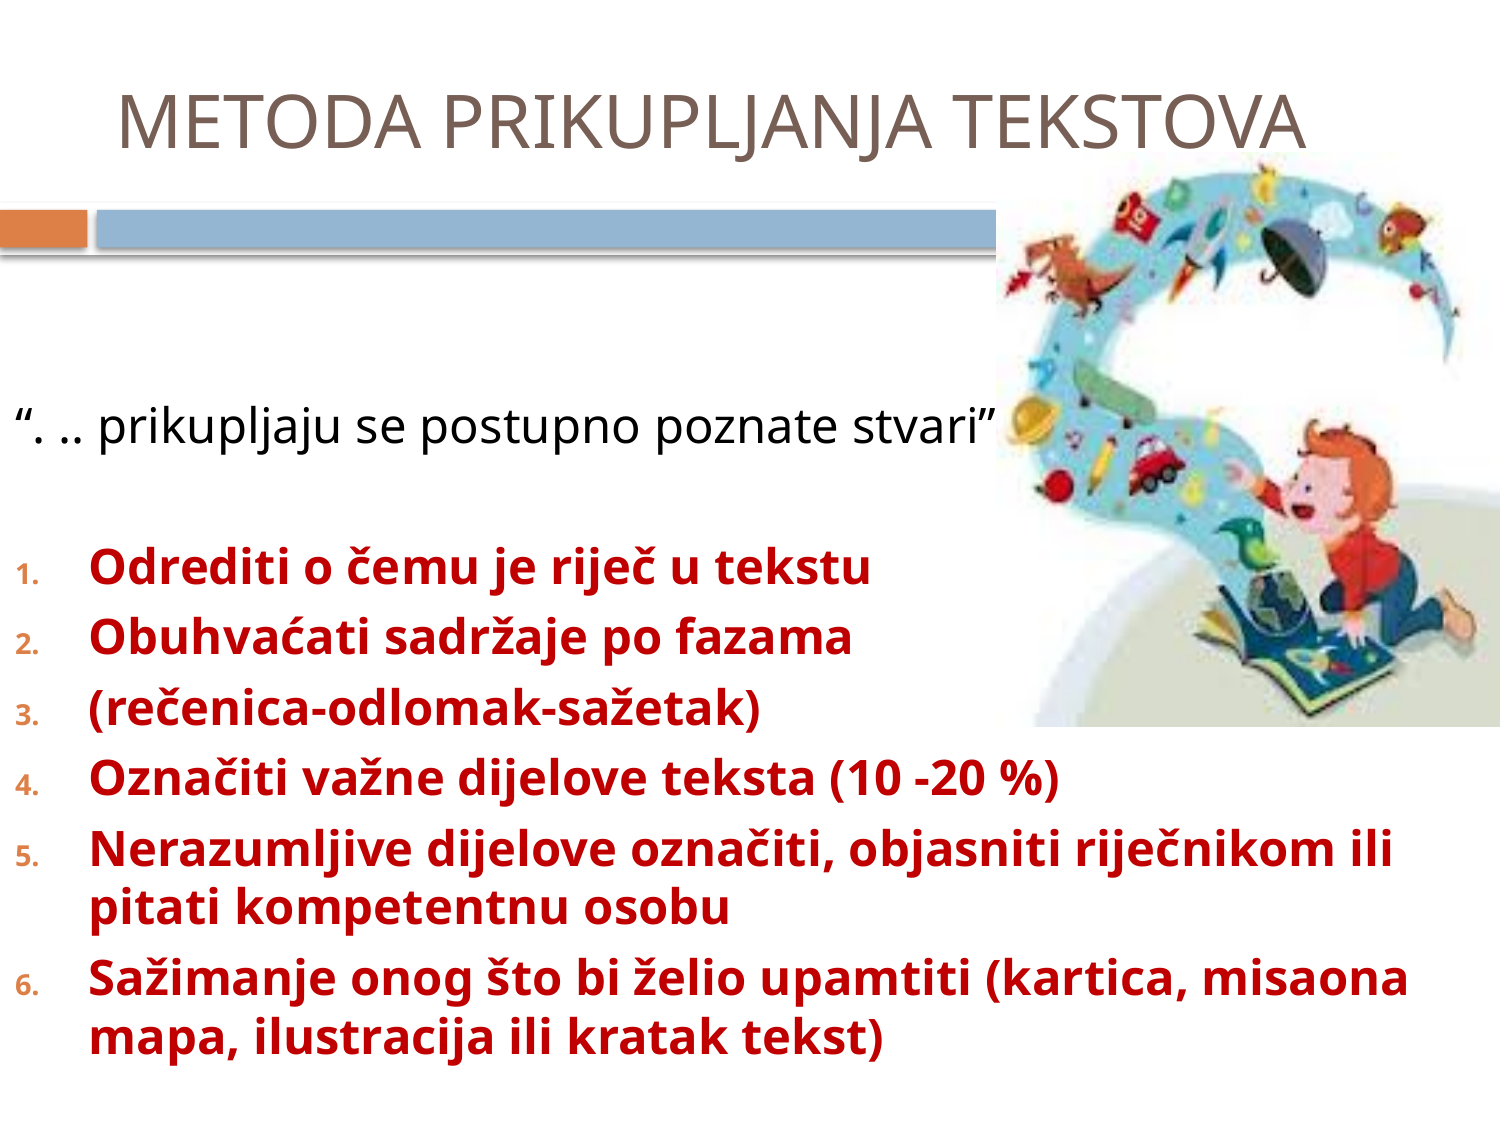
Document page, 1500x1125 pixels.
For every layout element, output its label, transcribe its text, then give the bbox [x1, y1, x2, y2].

list “. .. prikupljaju se postupno poznate stvari” Odrediti o čemu je riječ u tekstu Obuhvaćati sadržaje po fazama (rečenica-odlomak-sažetak) Označiti važne dijelove teksta (10 -20 %) Nerazumljive dijelove označiti, objasniti riječnikom ili pitati kompetentnu osobu Sažimanje onog što bi želio upamtiti (kartica, misaona mapa, ilustracija ili kratak tekst) [0, 386, 1500, 1125]
title METODA PRIKUPLJANJA TEKSTOVA [100, 37, 1439, 201]
picture [995, 151, 1500, 727]
